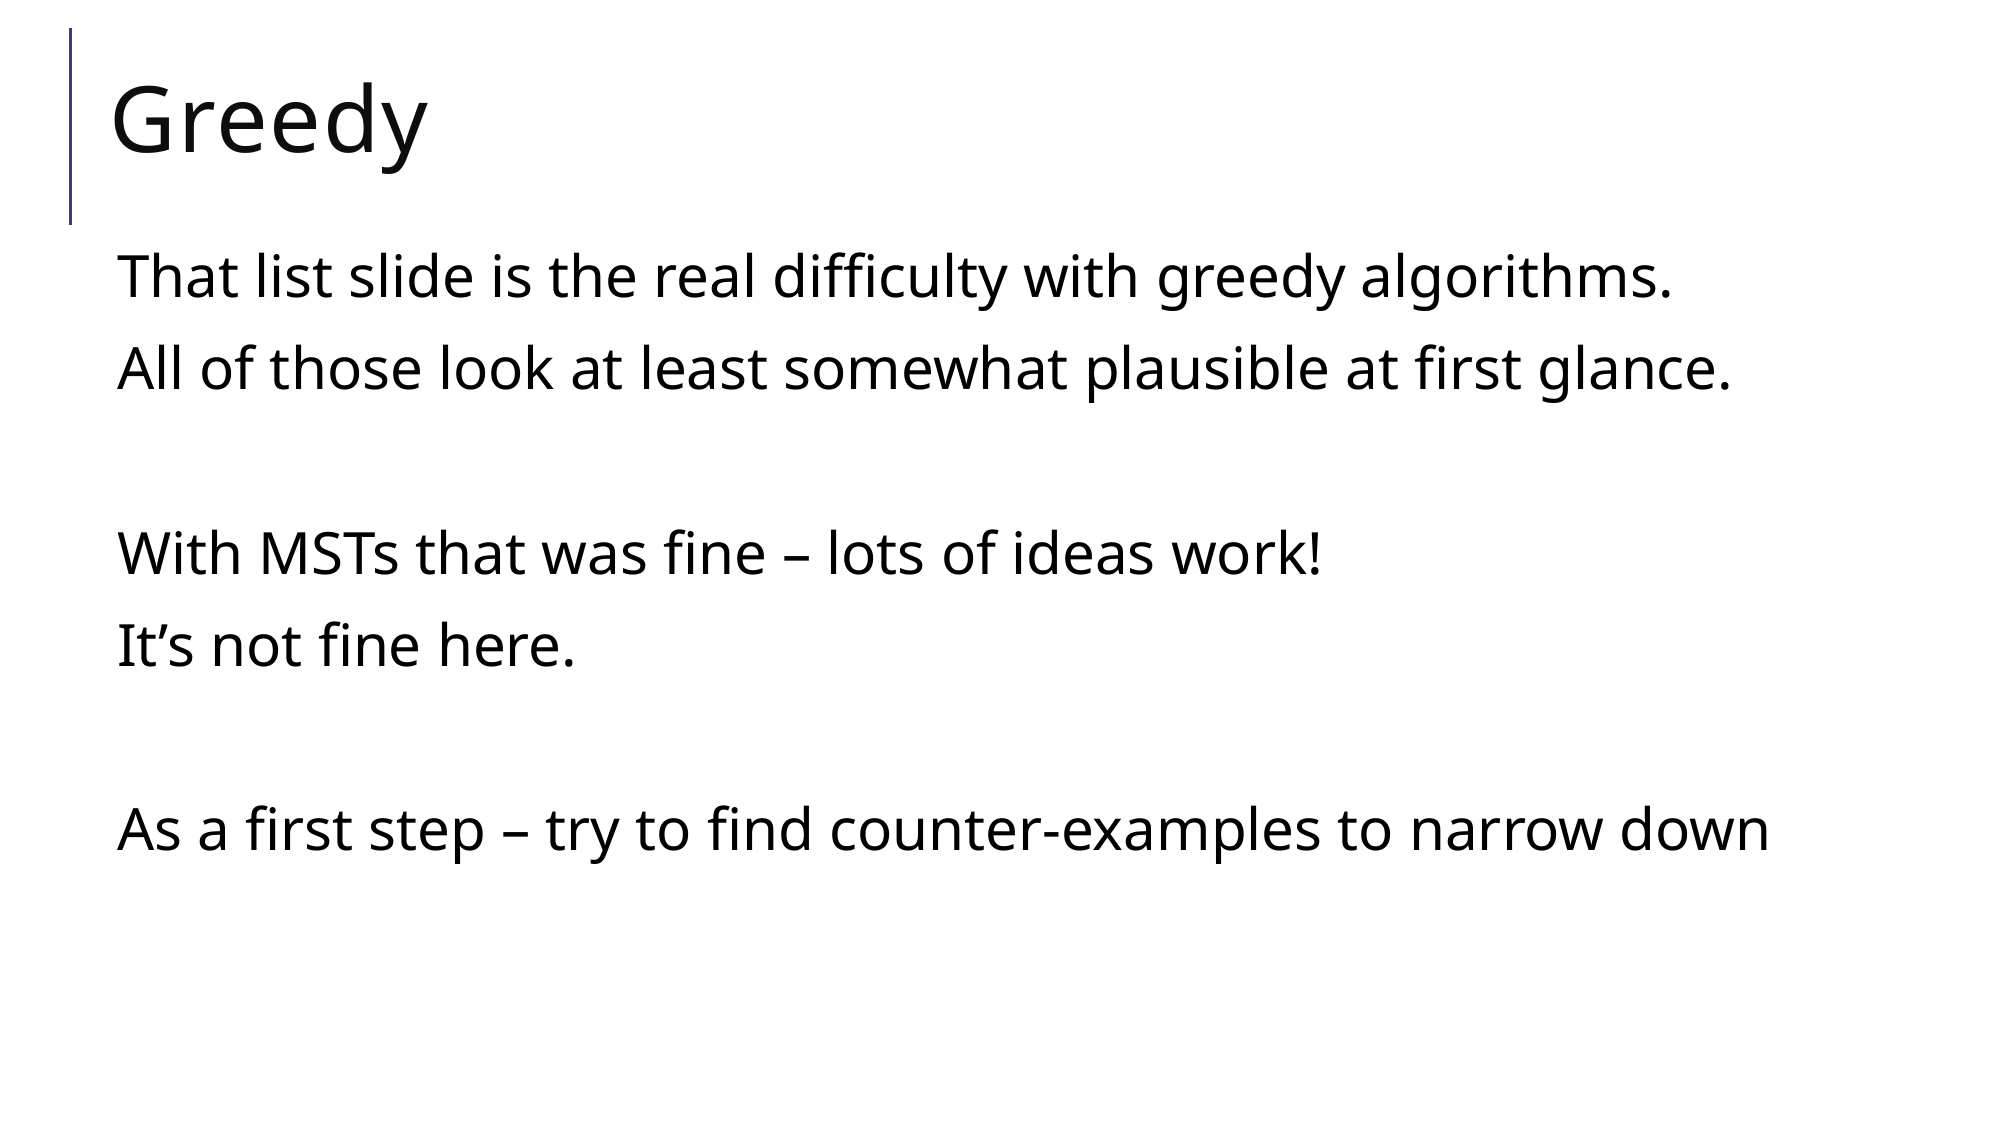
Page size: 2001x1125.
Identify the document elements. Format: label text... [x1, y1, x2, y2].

list That list slide is the real difficulty with greedy algorithms. All of those look at least somewhat plausible at first glance. With MSTs that was fine – lots of ideas work! It’s not fine here. As a first step – try to find counter-examples to narrow down [94, 240, 1930, 1035]
title Greedy [94, 43, 1930, 210]
